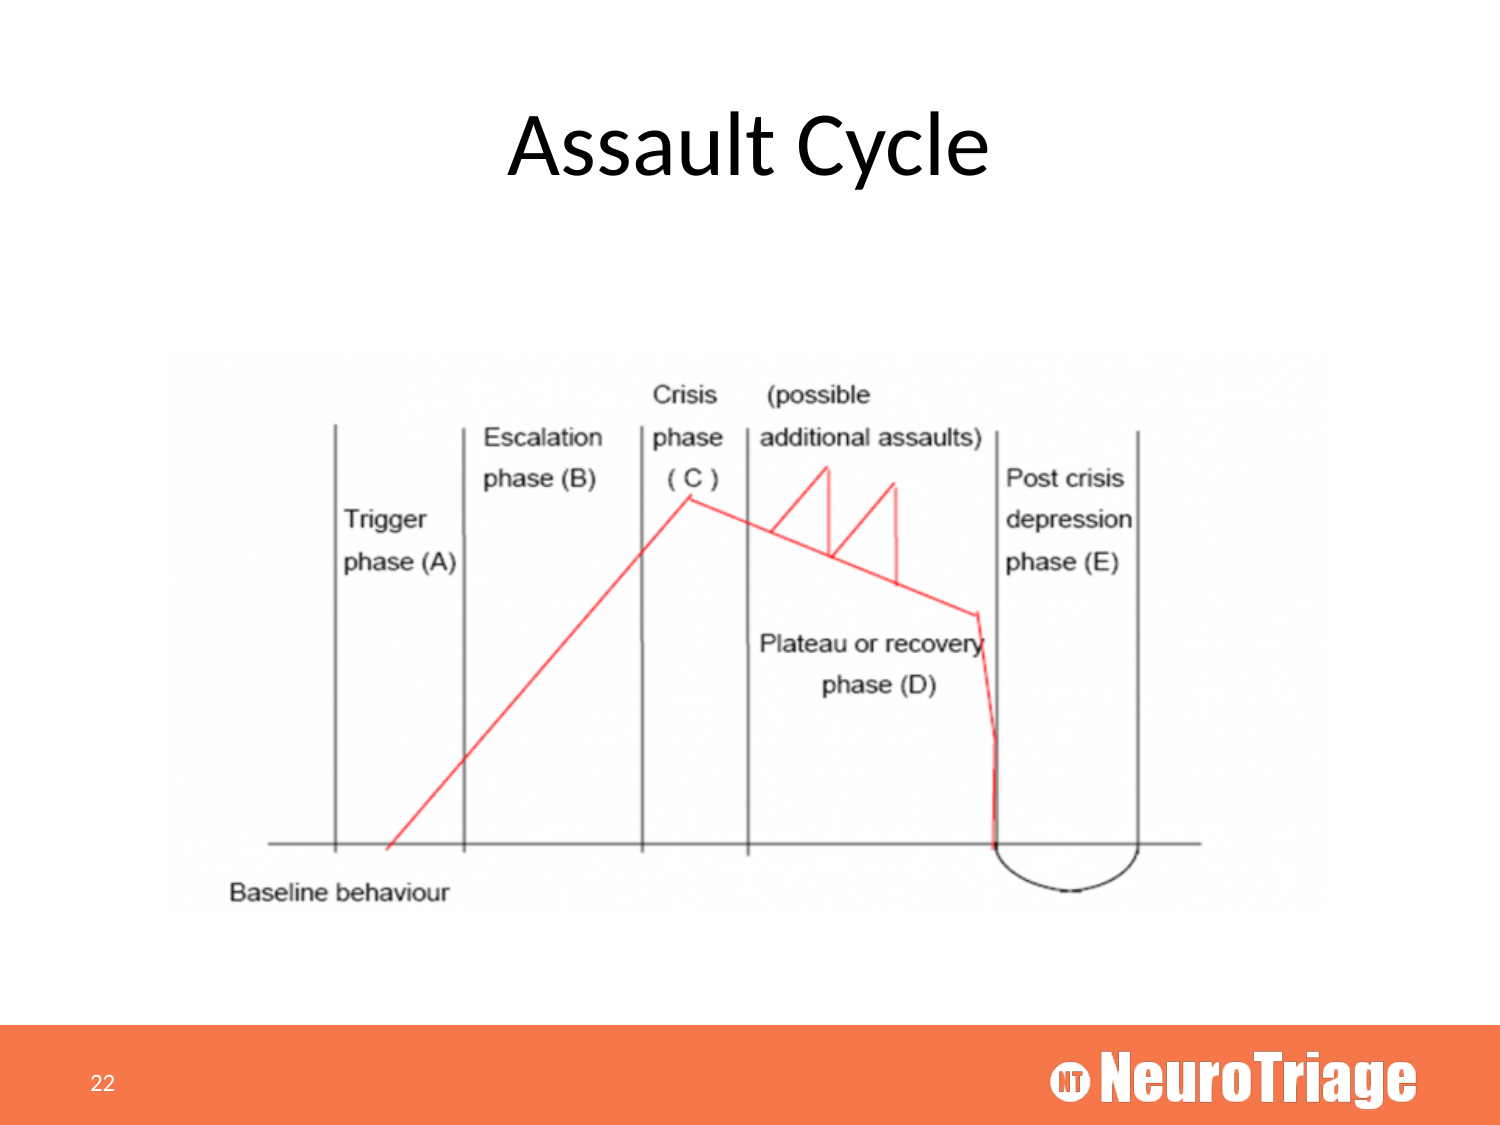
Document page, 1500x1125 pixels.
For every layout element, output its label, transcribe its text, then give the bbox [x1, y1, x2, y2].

picture [1037, 1030, 1425, 1125]
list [168, 351, 1332, 916]
title Assault Cycle [75, 45, 1425, 233]
slide_number 22 [75, 1051, 425, 1112]
